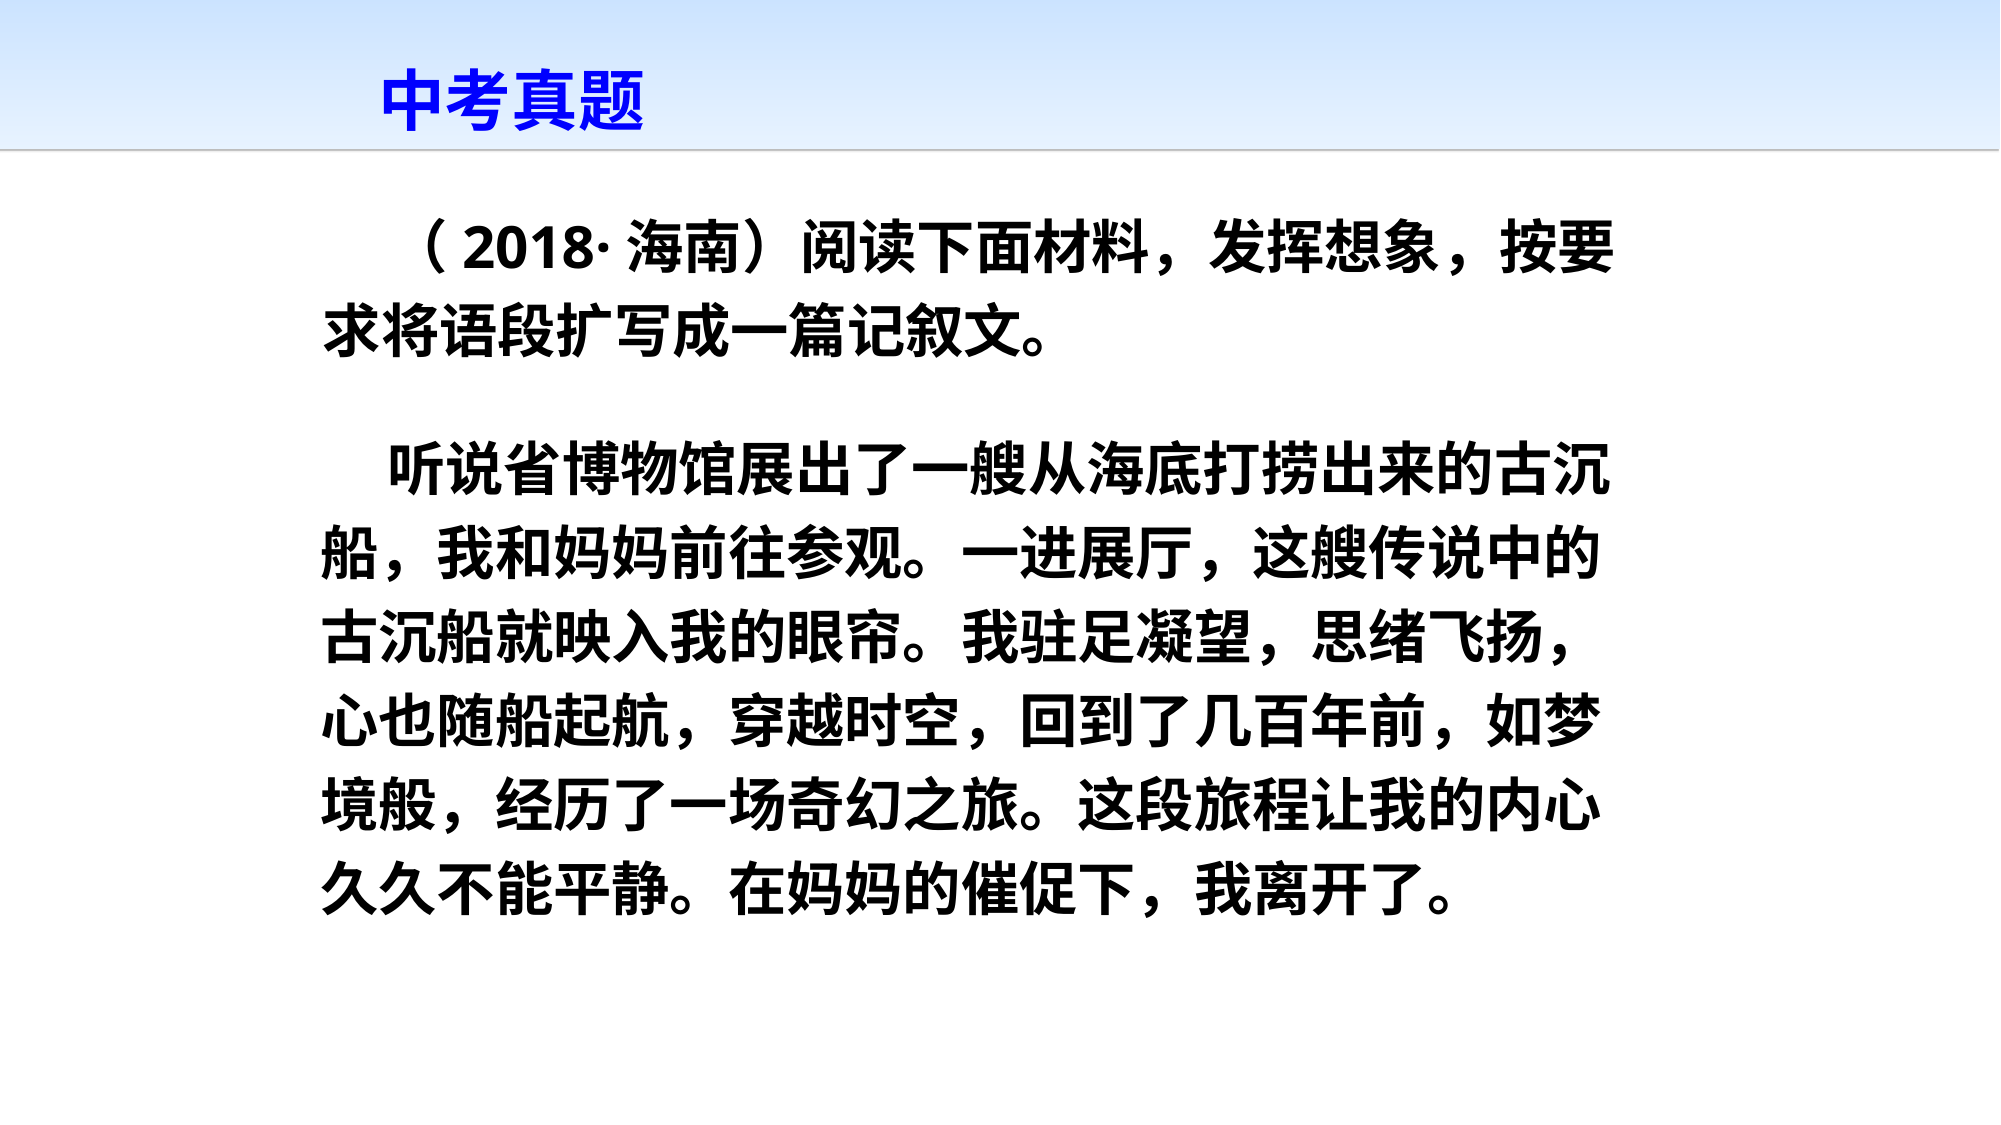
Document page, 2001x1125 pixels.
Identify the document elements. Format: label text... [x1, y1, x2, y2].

text_box （2018·海南）阅读下面材料，发挥想象，按要求将语段扩写成一篇记叙文。 [308, 188, 1662, 372]
text_box 听说省博物馆展出了一艘从海底打捞出来的古沉船，我和妈妈前往参观。一进展厅，这艘传说中的古沉船就映入我的眼帘。我驻足凝望，思绪飞扬，心也随船起航，穿越时空，回到了几百年前，如梦境般，经历了一场奇幻之旅。这段旅程让我的内心久久不能平静。在妈妈的催促下，我离开了。 [305, 410, 1645, 930]
text_box 中考真题 [363, 27, 661, 147]
